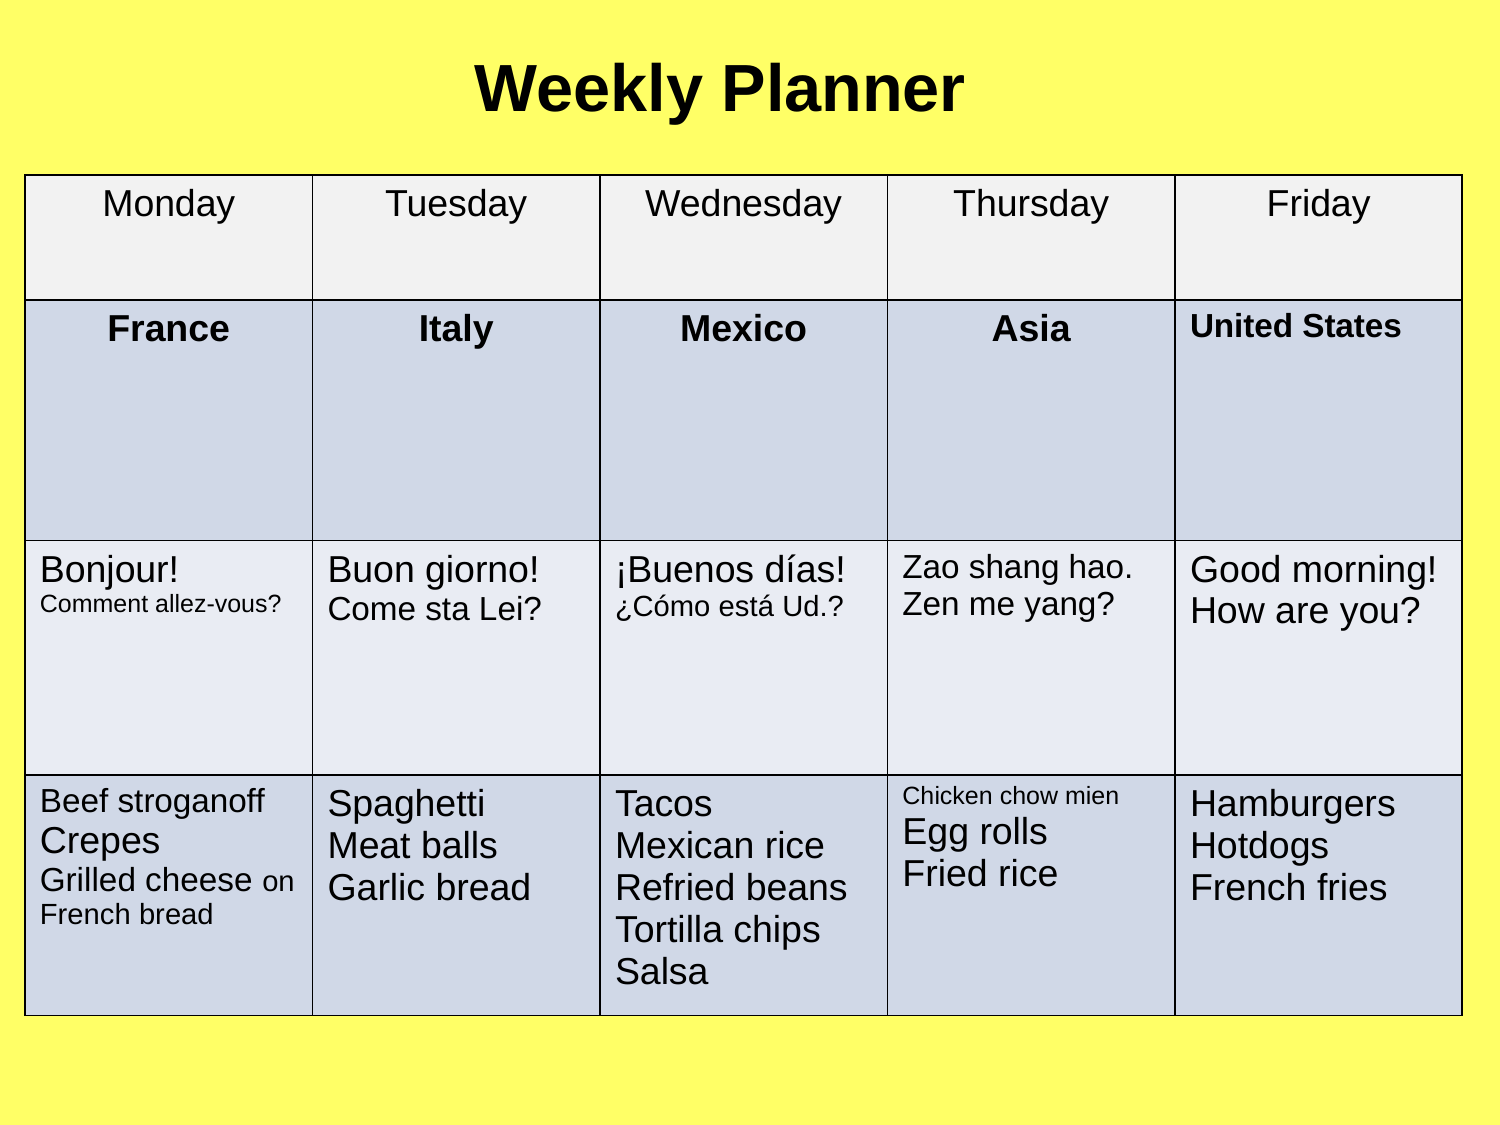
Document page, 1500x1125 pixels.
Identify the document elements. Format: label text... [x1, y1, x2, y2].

table_cell Beef stroganoff Crepes Grilled cheese on French bread [26, 776, 312, 1015]
table_header Friday [1176, 176, 1461, 299]
text_box Weekly Planner [460, 37, 1023, 133]
table_cell Hamburgers Hotdogs French fries [1176, 776, 1461, 1015]
table_cell Tacos Mexican rice Refried beans Tortilla chips Salsa [601, 776, 887, 1015]
table_cell Bonjour! Comment allez-vous? [26, 541, 312, 774]
table_cell Asia [888, 301, 1174, 540]
table_cell ¡Buenos días! ¿Cómo está Ud.? [601, 541, 887, 774]
table_cell Italy [313, 301, 599, 540]
table_cell Zao shang hao. Zen me yang? [888, 541, 1174, 774]
table_header Wednesday [601, 176, 887, 299]
table_cell Good morning! How are you? [1176, 541, 1461, 774]
table_header Tuesday [313, 176, 599, 299]
table_cell Spaghetti Meat balls Garlic bread [313, 776, 599, 1015]
table_cell France [26, 301, 312, 540]
table_cell Chicken chow mien Egg rolls Fried rice [888, 776, 1174, 1015]
table_cell Buon giorno! Come sta Lei? [313, 541, 599, 774]
table_header Monday [26, 176, 312, 299]
table_cell United States [1176, 301, 1461, 540]
table_header Thursday [888, 176, 1174, 299]
table_cell Mexico [601, 301, 887, 540]
